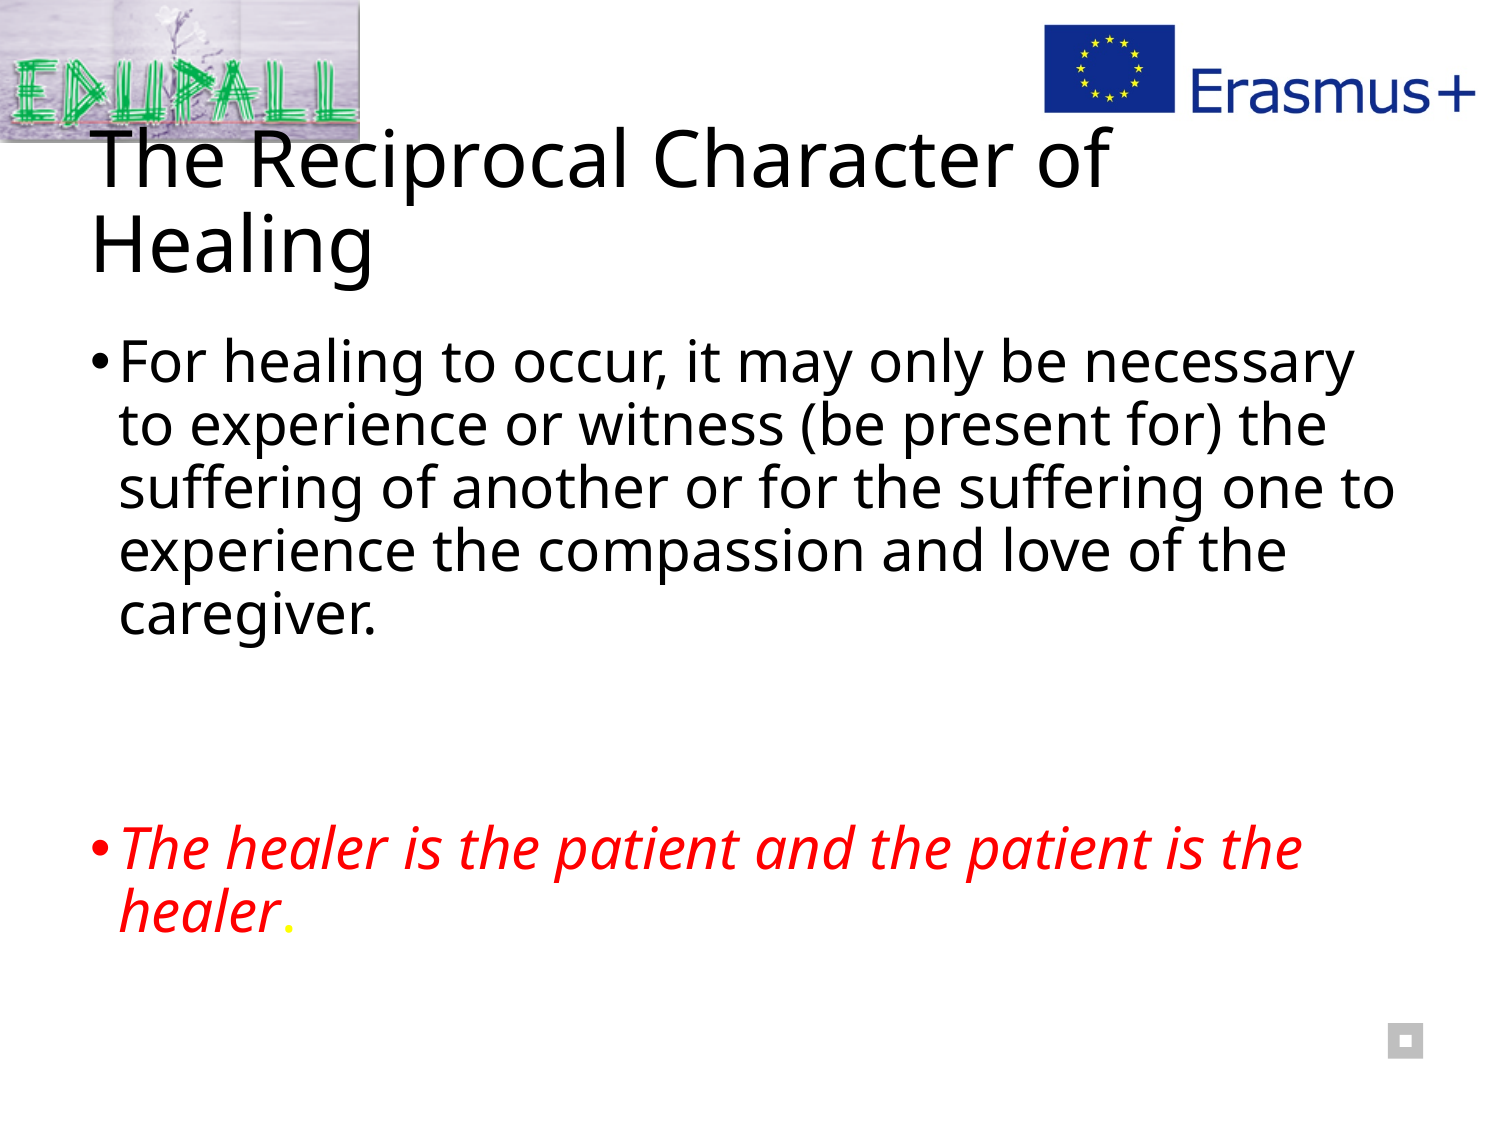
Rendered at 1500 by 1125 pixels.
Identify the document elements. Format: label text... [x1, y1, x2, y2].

title The Reciprocal Character of Healing [74, 110, 1425, 299]
picture [1019, 0, 1500, 138]
picture [0, 0, 360, 143]
list For healing to occur, it may only be necessary to experience or witness (be present for) the suffering of another or for the suffering one to experience the compassion and love of the caregiver. The healer is the patient and the patient is the healer. [75, 324, 1425, 1063]
